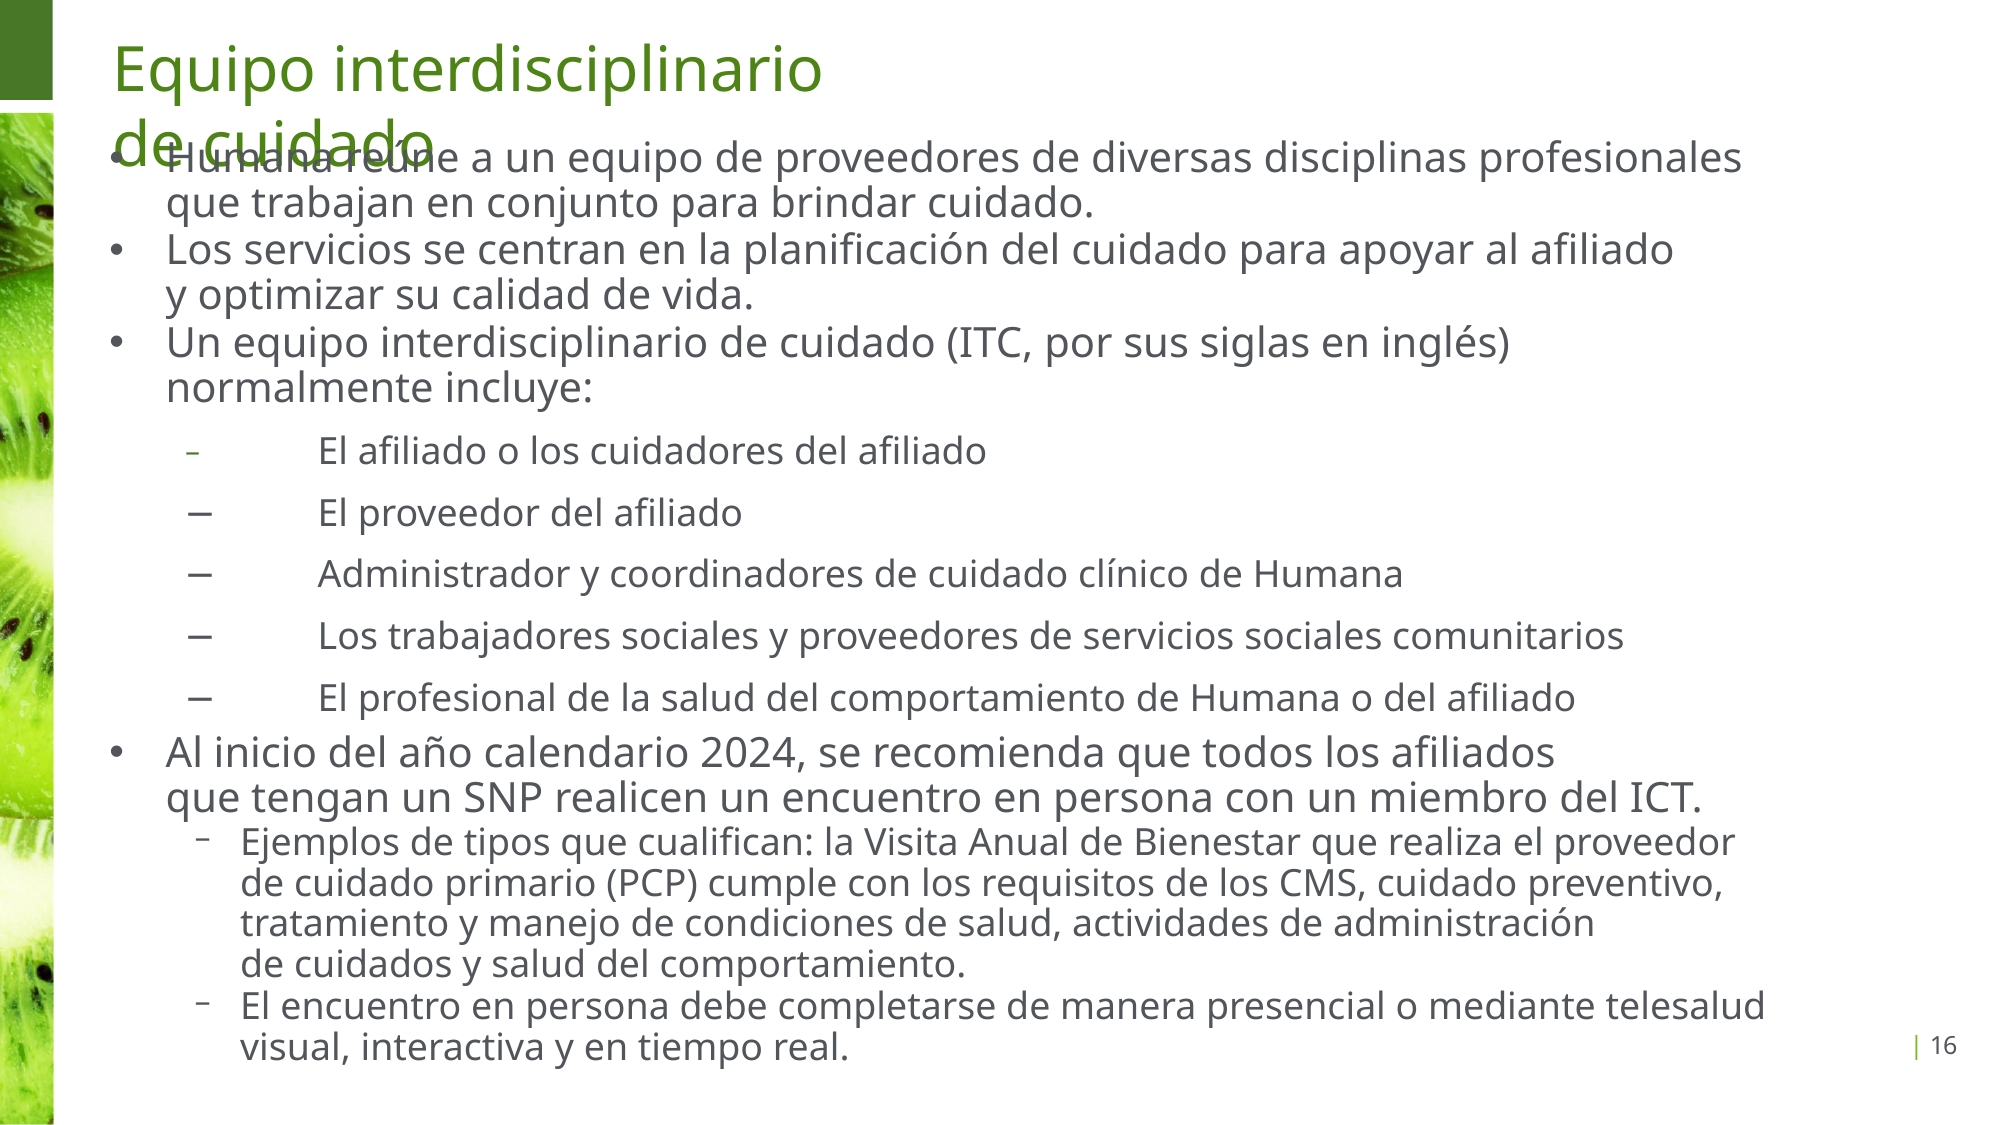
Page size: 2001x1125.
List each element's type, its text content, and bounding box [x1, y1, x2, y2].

slide_number | 16 [1894, 1037, 1988, 1125]
text_box Humana reúne a un equipo de proveedores de diversas disciplinas profesionales que trabajan en conjunto para brindar cuidado. Los servicios se centran en la planificación del cuidado para apoyar al afiliado y optimizar su calidad de vida. Un equipo interdisciplinario de cuidado (ITC, por sus siglas en inglés) normalmente incluye: − El afiliado o los cuidadores del afiliado − El proveedor del afiliado − Administrador y coordinadores de cuidado clínico de Humana − Los trabajadores sociales y proveedores de servicios sociales comunitarios − El profesional de la salud del comportamiento de Humana o del afiliado Al inicio del año calendario 2024, se recomienda que todos los afiliados que tengan un SNP realicen un encuentro en persona con un miembro del ICT. Ejemplos de tipos que cualifican: la Visita Anual de Bienestar que realiza el proveedor de cuidado primario (PCP) cumple con los requisitos de los CMS, cuidado preventivo, tratamiento y manejo de condiciones de salud, actividades de administración de cuidados y salud del comportamiento. El encuentro en persona debe completarse de manera presencial o mediante telesalud visual, interactiva y en tiempo real. [107, 134, 1790, 1069]
text_box [0, 0, 53, 100]
picture [0, 112, 55, 1125]
title Equipo interdisciplinario de cuidado [110, 26, 1019, 134]
